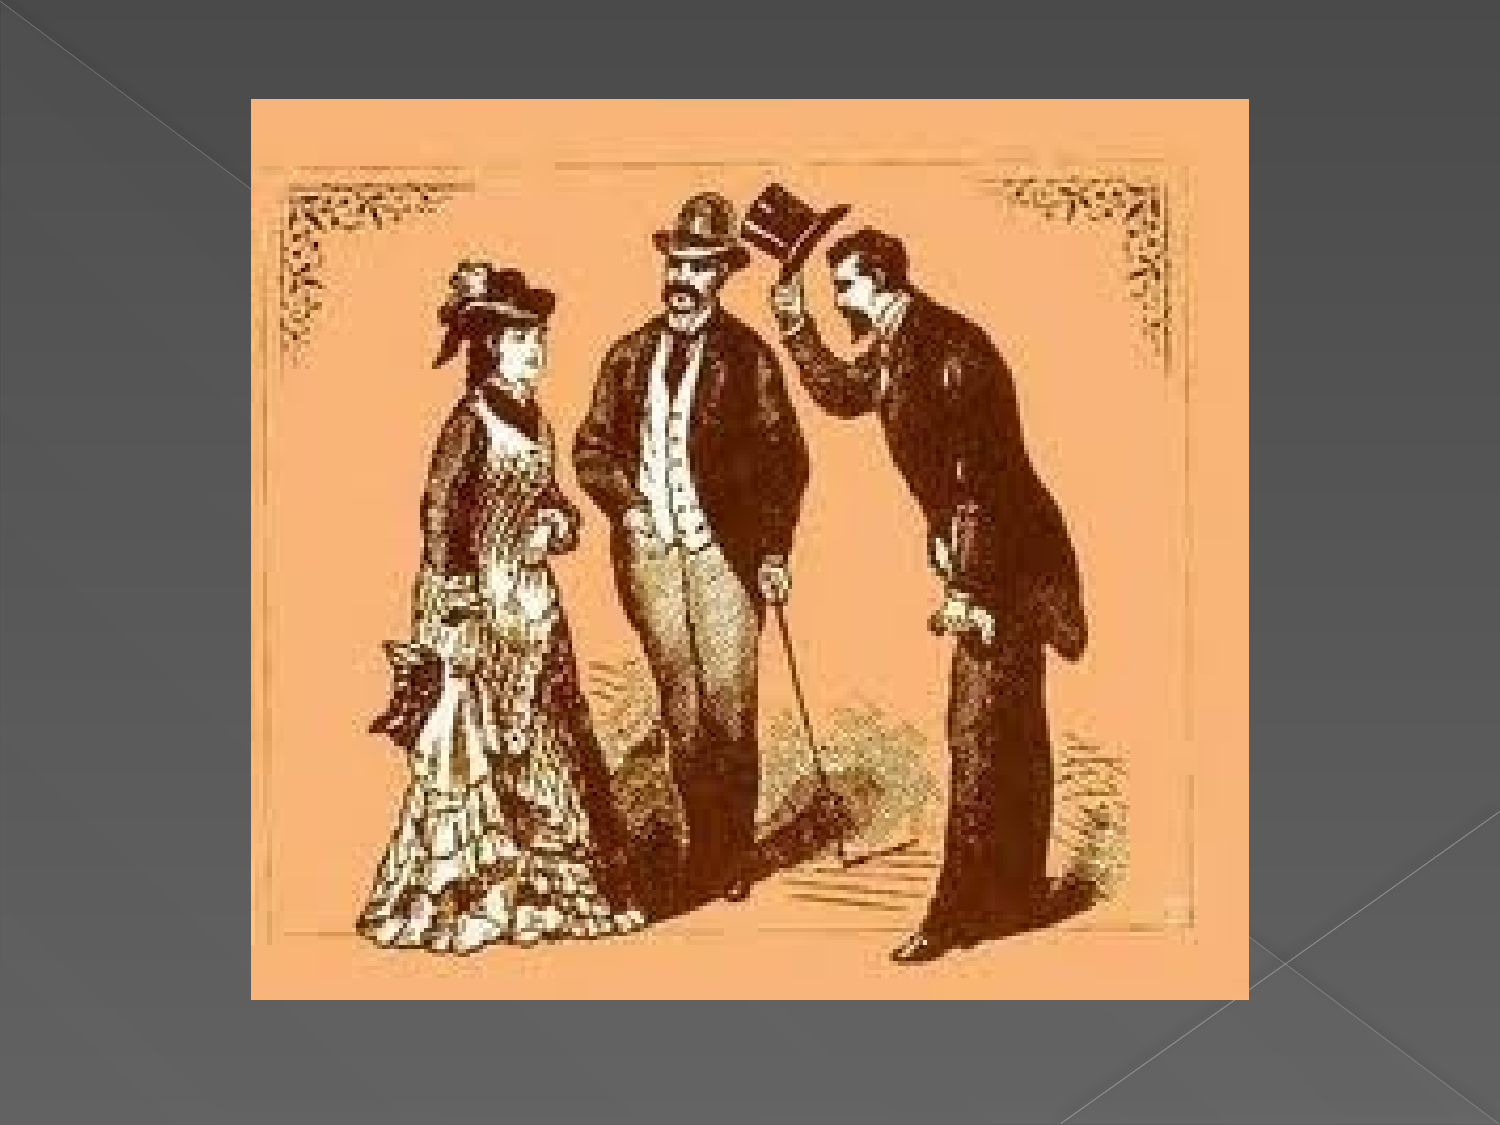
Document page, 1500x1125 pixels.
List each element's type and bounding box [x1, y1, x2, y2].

list [251, 99, 1249, 1001]
